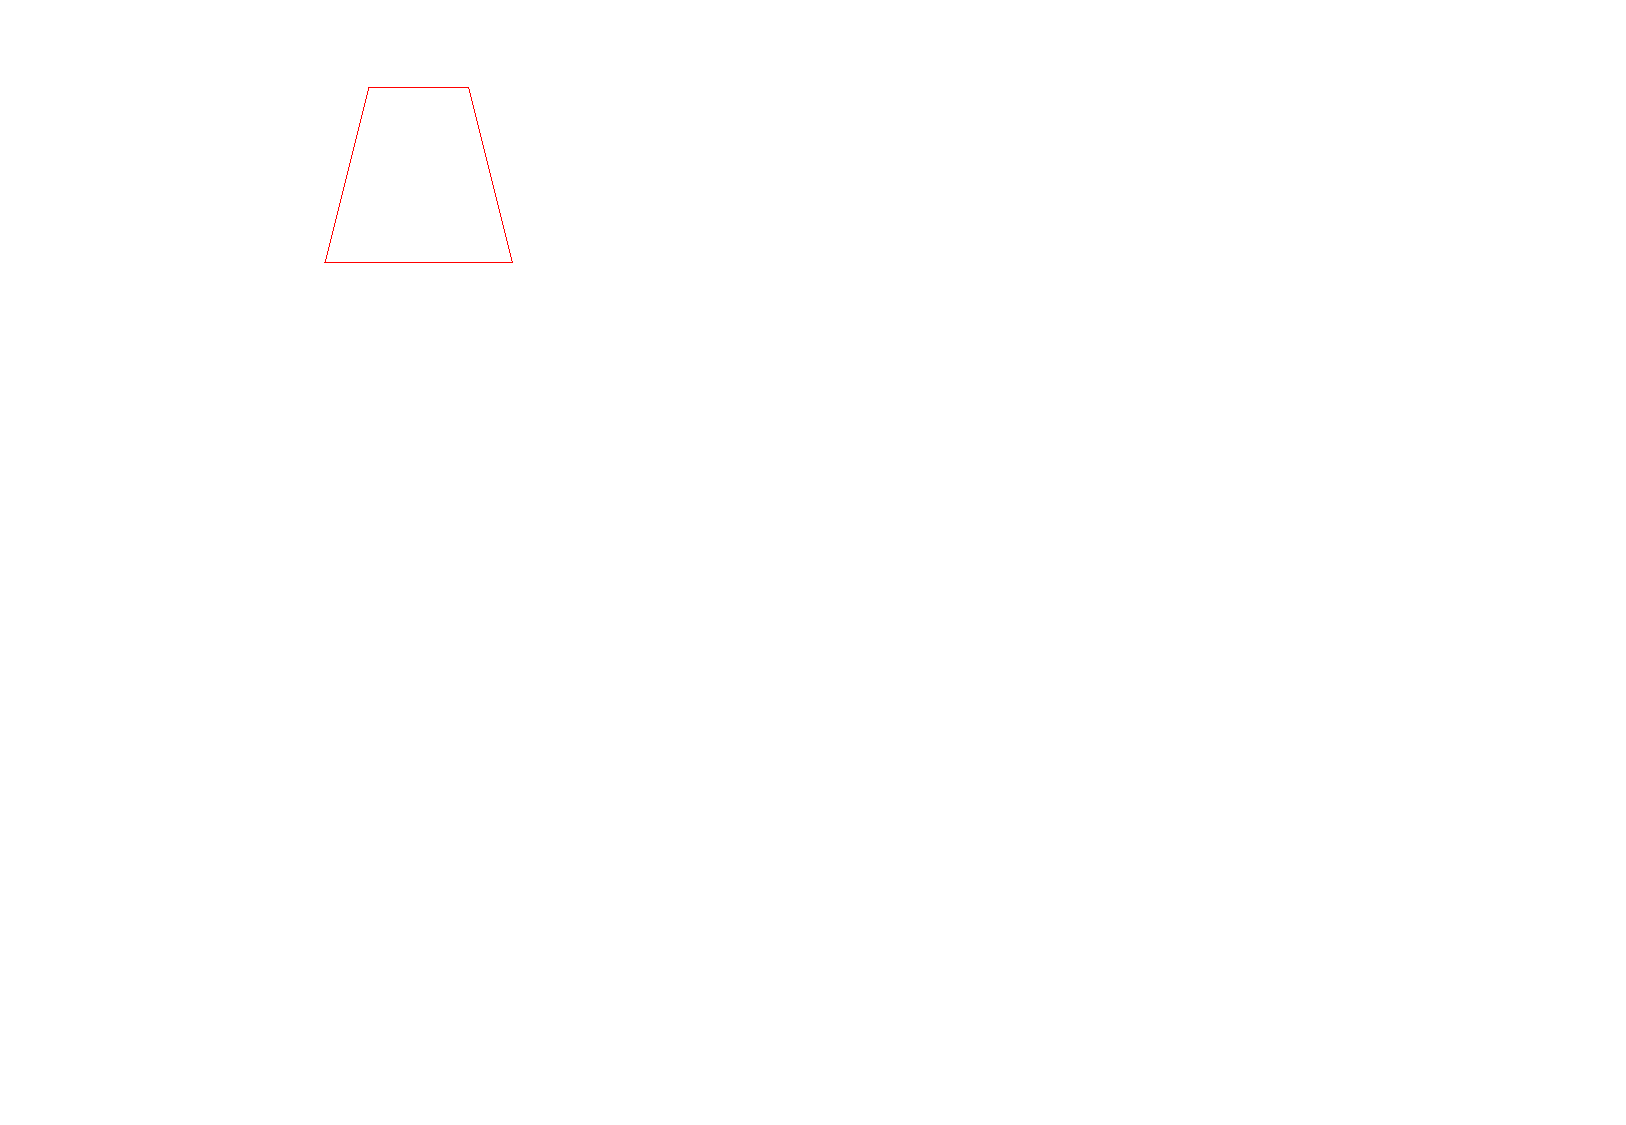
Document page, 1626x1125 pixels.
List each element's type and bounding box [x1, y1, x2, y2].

text_box [324, 87, 513, 263]
